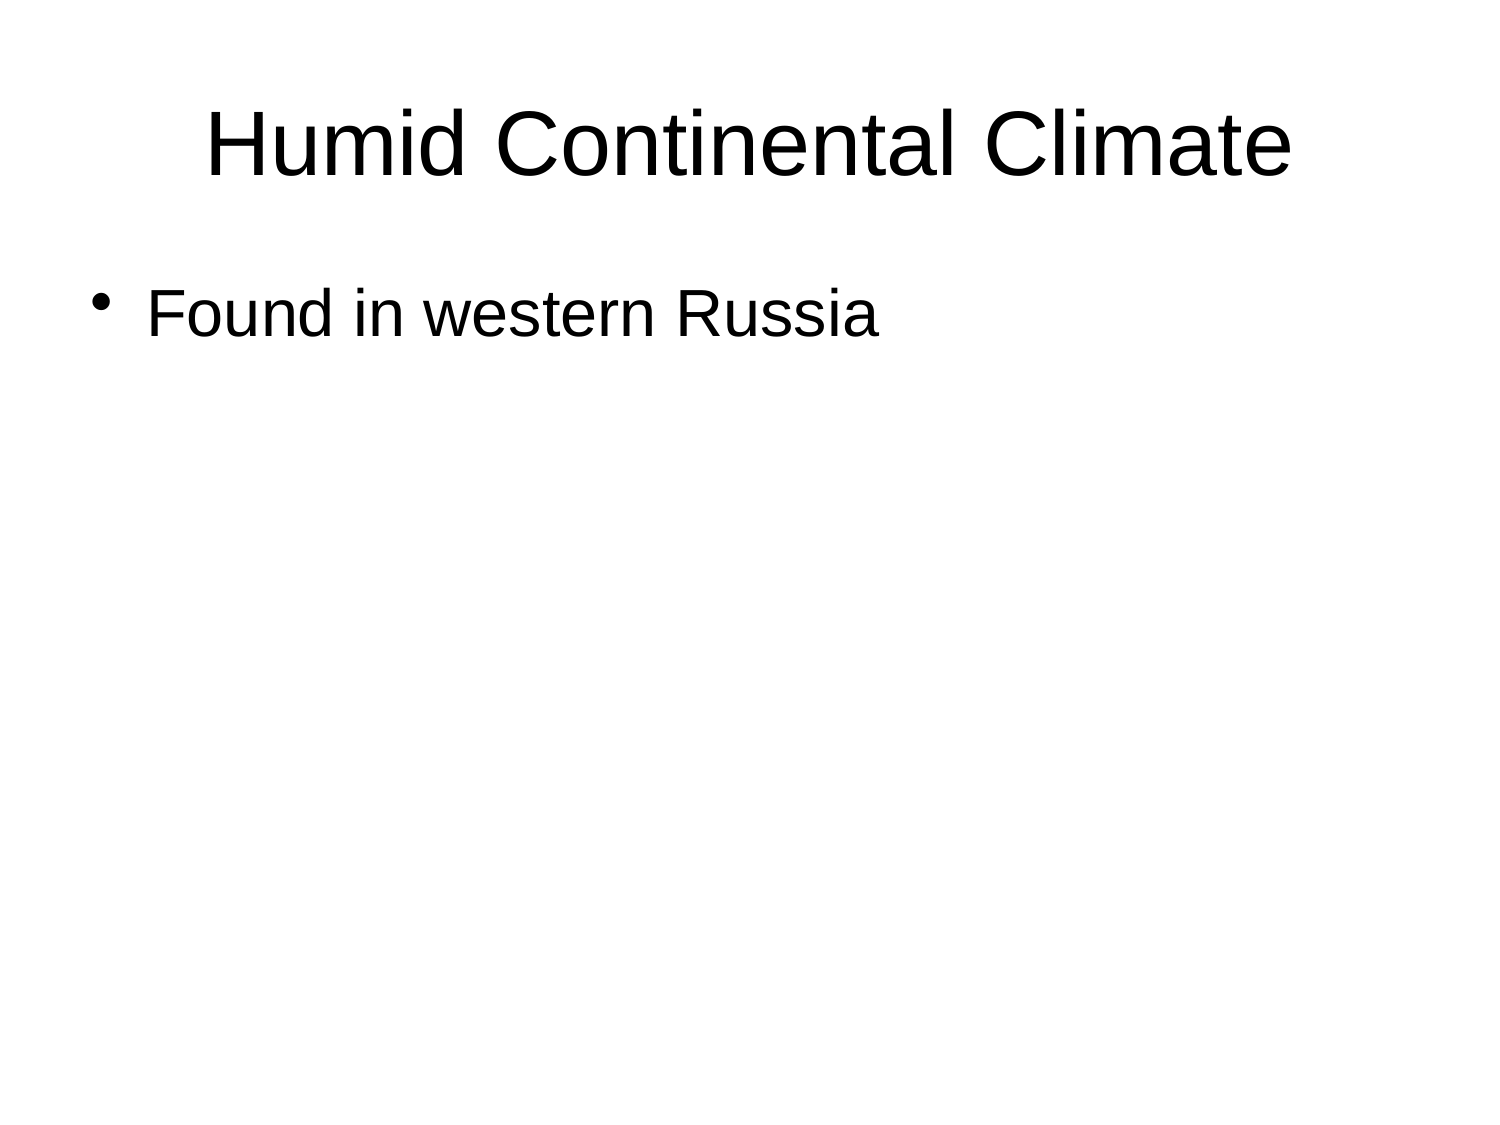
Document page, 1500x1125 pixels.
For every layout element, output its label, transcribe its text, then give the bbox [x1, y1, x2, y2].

title Humid Continental Climate [74, 44, 1426, 233]
list Found in western Russia [74, 262, 1426, 1006]
